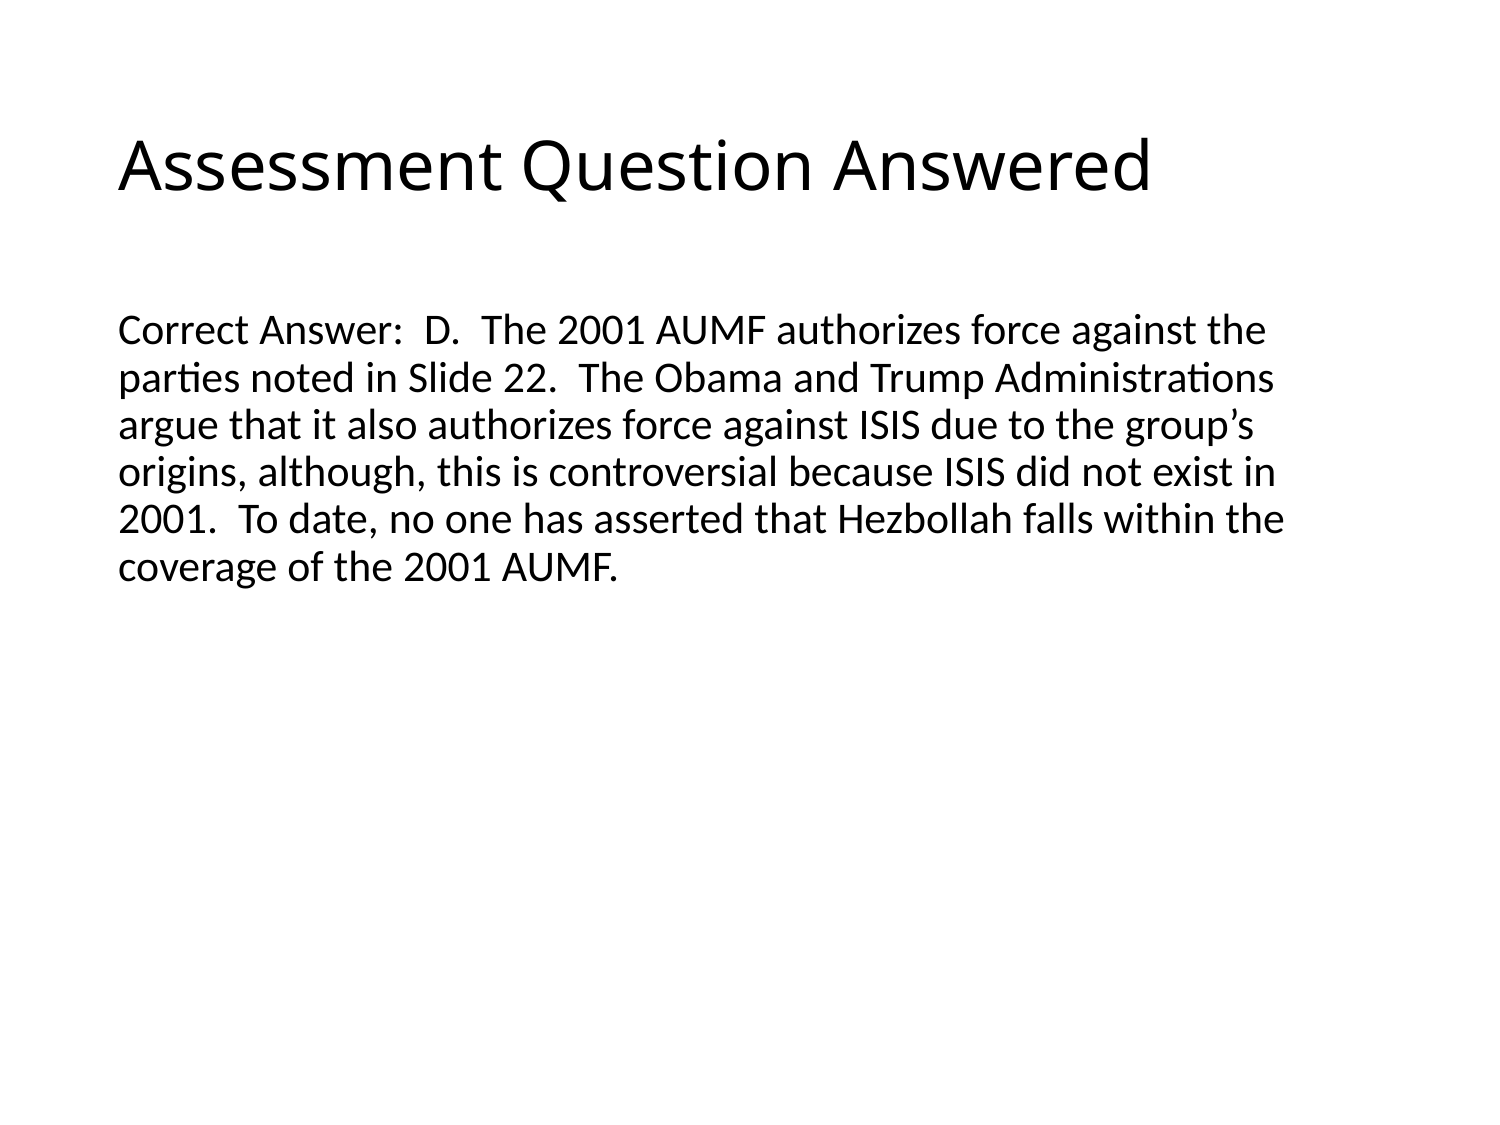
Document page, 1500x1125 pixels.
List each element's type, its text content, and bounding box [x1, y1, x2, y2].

list Correct Answer: D. The 2001 AUMF authorizes force against the parties noted in Slide 22. The Obama and Trump Administrations argue that it also authorizes force against ISIS due to the group’s origins, although, this is controversial because ISIS did not exist in 2001. To date, no one has asserted that Hezbollah falls within the coverage of the 2001 AUMF. [102, 299, 1398, 1014]
title Assessment Question Answered [102, 59, 1398, 278]
